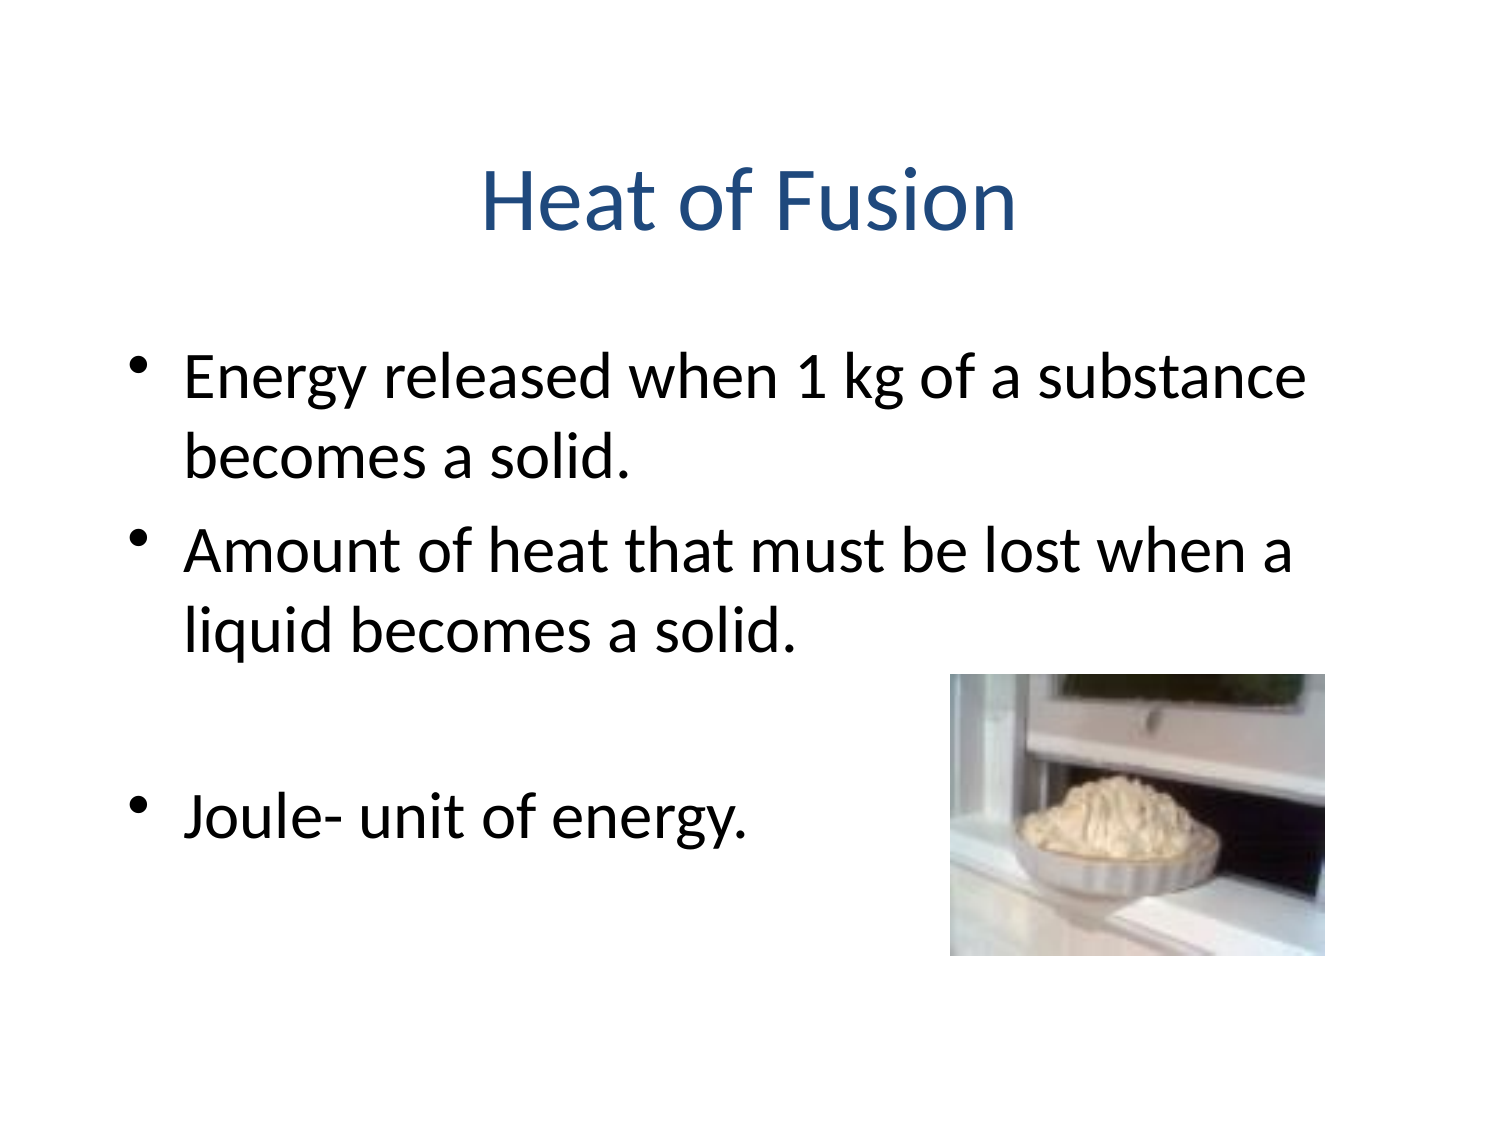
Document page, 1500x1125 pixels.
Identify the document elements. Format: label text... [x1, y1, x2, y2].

picture [949, 674, 1326, 956]
text_box Energy released when 1 kg of a substance becomes a solid. Amount of heat that must be lost when a liquid becomes a solid. Joule- unit of energy. [112, 324, 1388, 1000]
text_box Heat of Fusion [112, 99, 1388, 288]
